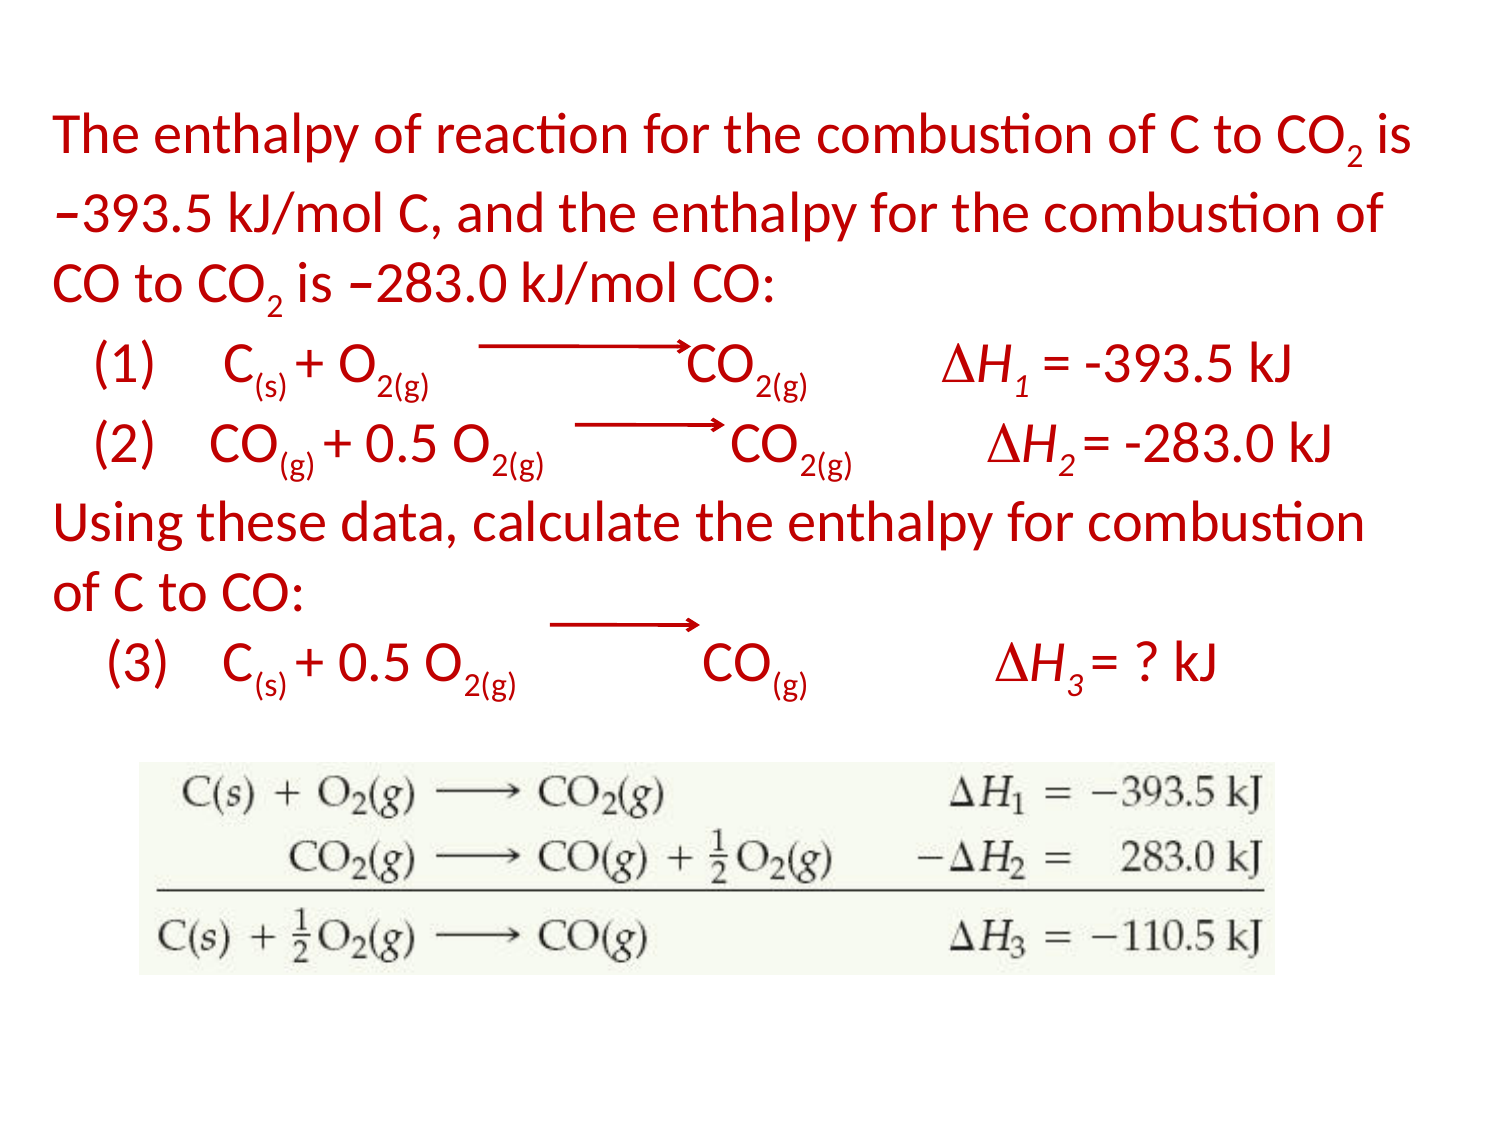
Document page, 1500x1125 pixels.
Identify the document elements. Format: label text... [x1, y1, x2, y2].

text_box The enthalpy of reaction for the combustion of C to CO2 is –393.5 kJ/mol C, and the enthalpy for the combustion of CO to CO2 is –283.0 kJ/mol CO: (1) C(s) + O2(g) CO2(g) H1 = -393.5 kJ (2) CO(g) + 0.5 O2(g) CO2(g) H2 = -283.0 kJ Using these data, calculate the enthalpy for combustion of C to CO: (3) C(s) + 0.5 O2(g) CO(g) H3 = ? kJ [37, 87, 1438, 781]
picture [139, 762, 1276, 976]
